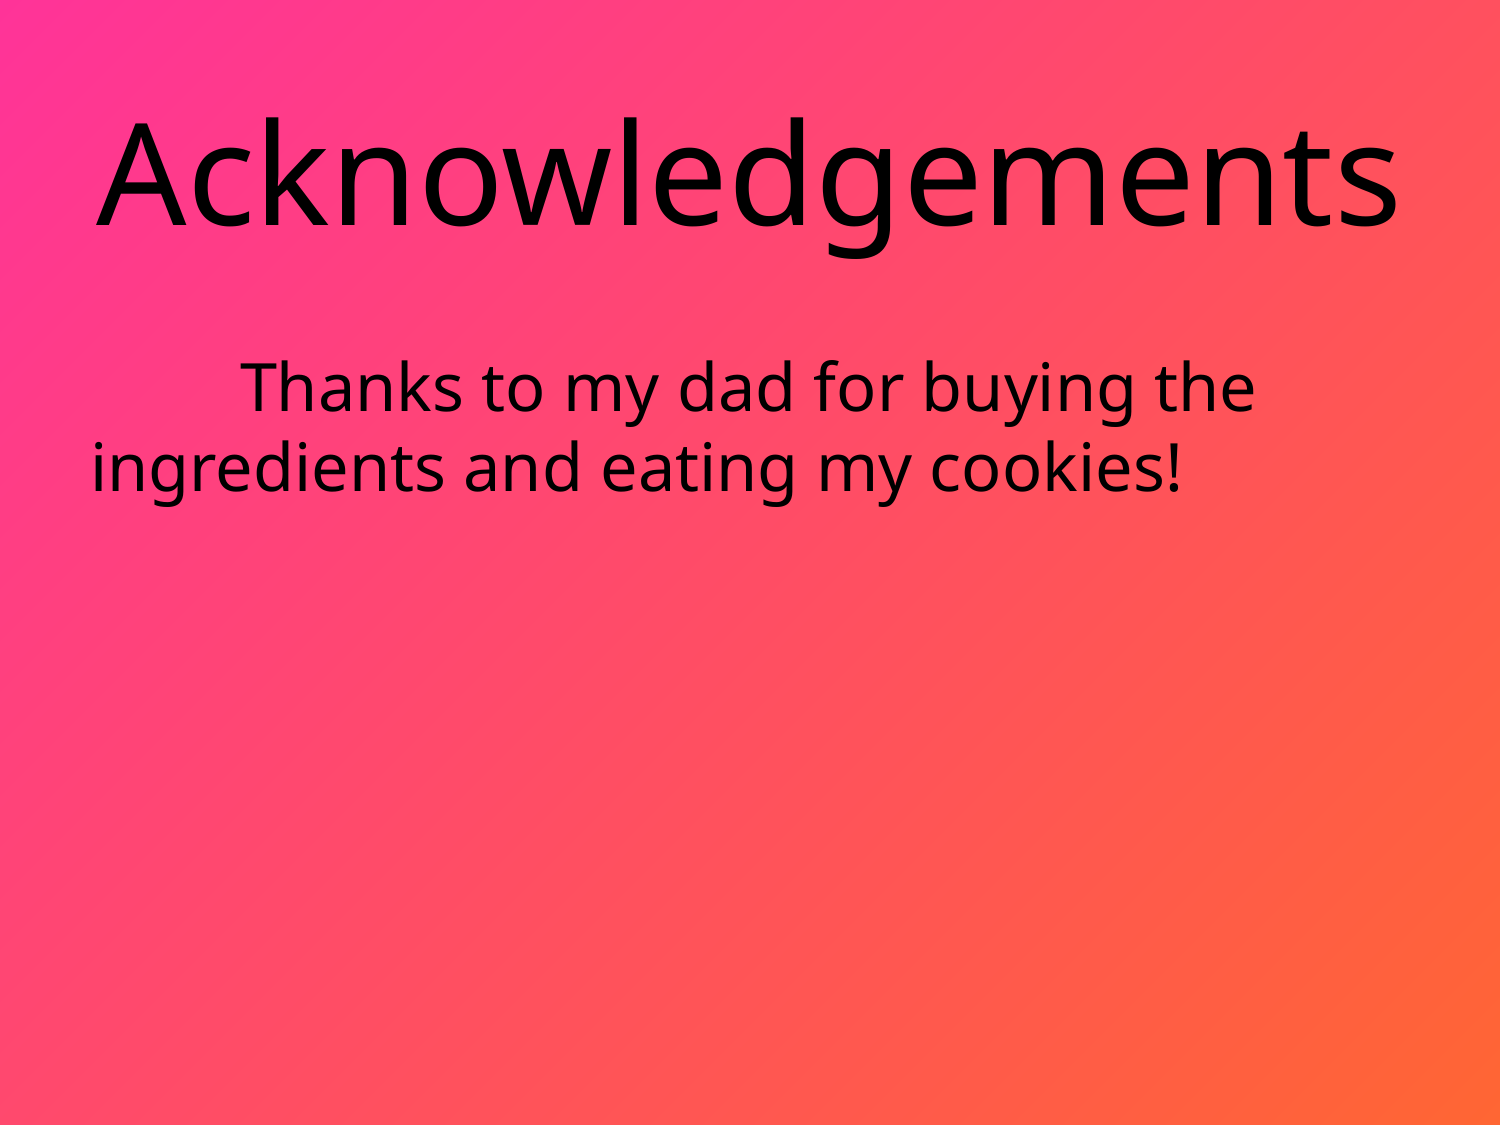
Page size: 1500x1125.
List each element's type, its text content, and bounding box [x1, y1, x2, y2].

title Acknowledgements [0, 75, 1500, 263]
list Thanks to my dad for buying the ingredients and eating my cookies! [75, 337, 1425, 1063]
